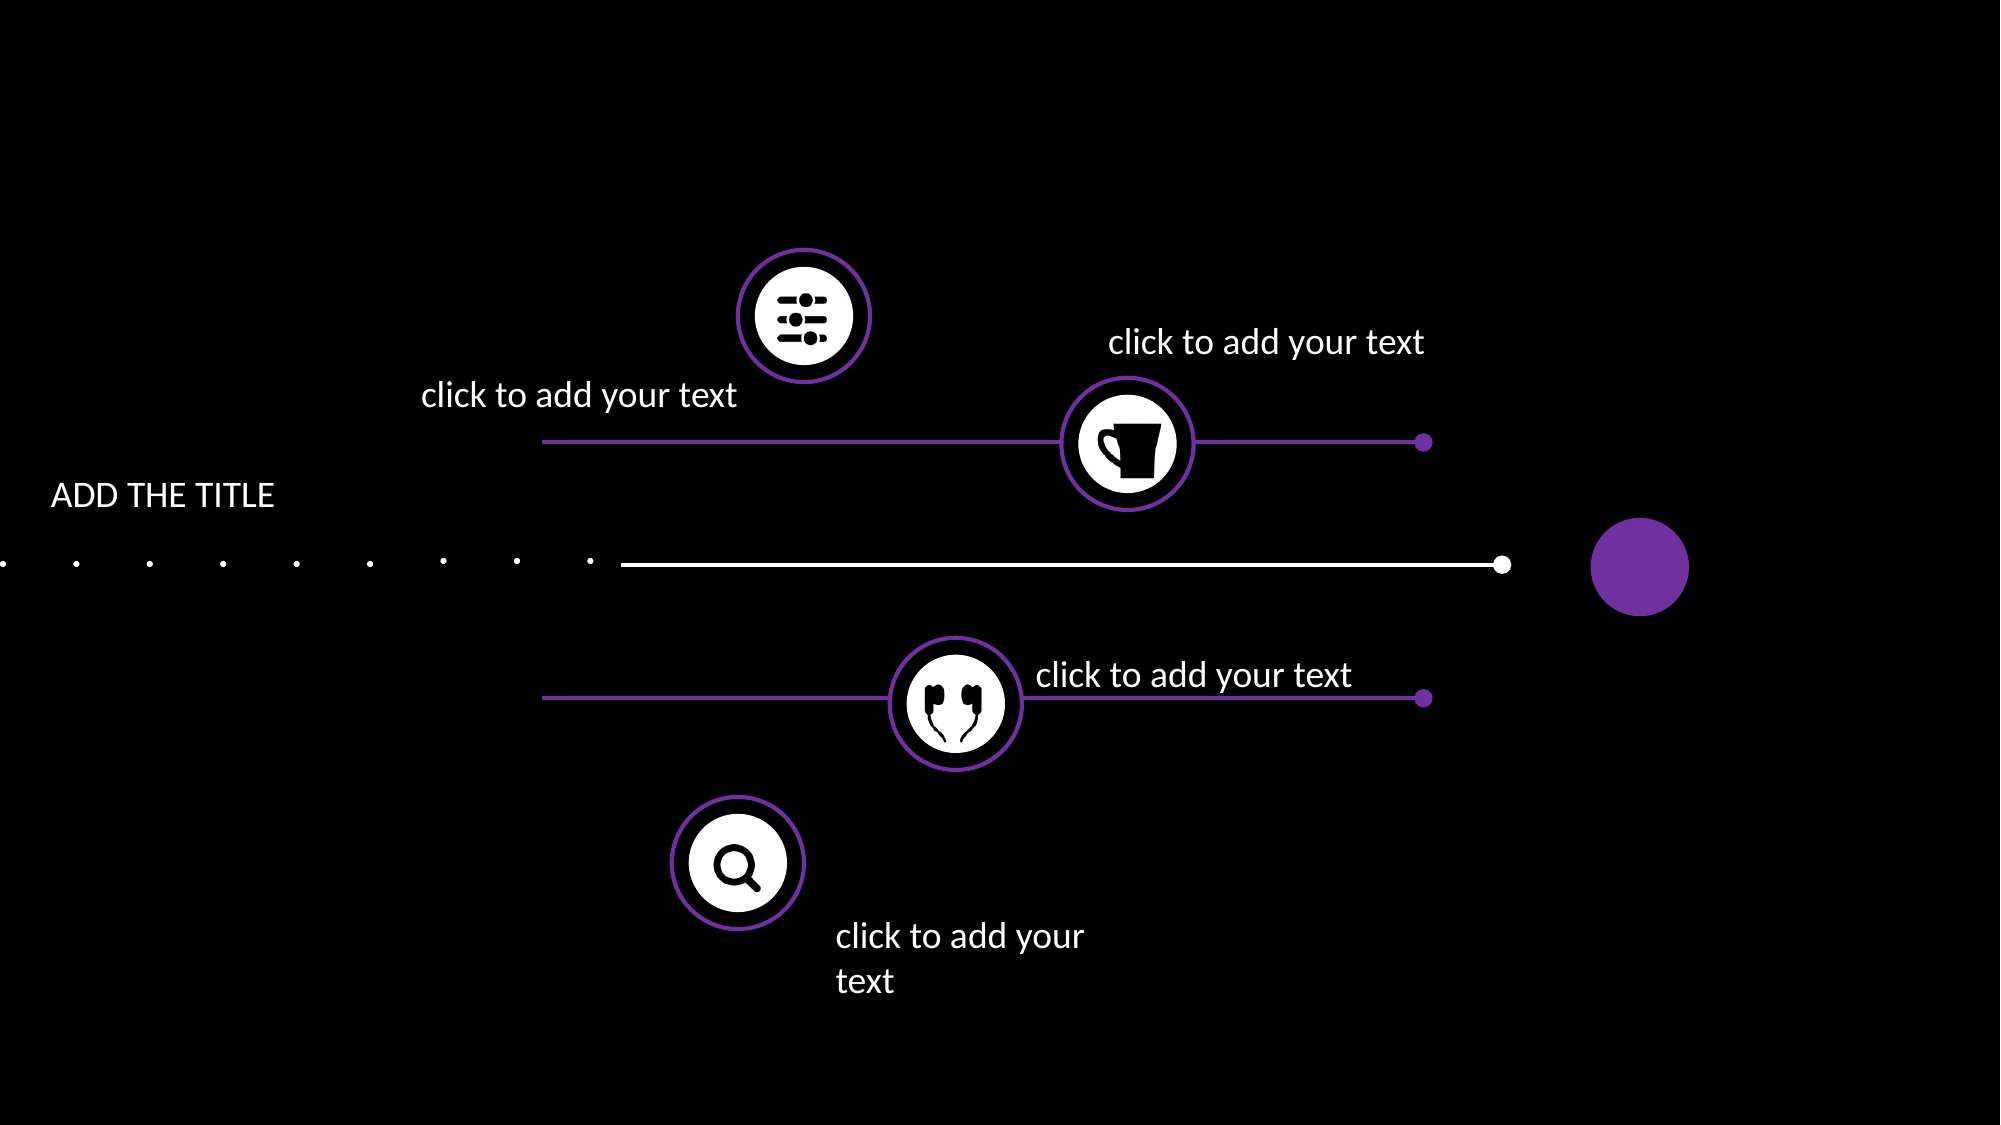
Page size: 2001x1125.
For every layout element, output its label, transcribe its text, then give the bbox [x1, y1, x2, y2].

text_box ADD THE TITLE [16, 462, 310, 523]
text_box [406, 249, 1689, 1010]
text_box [0, 557, 406, 567]
